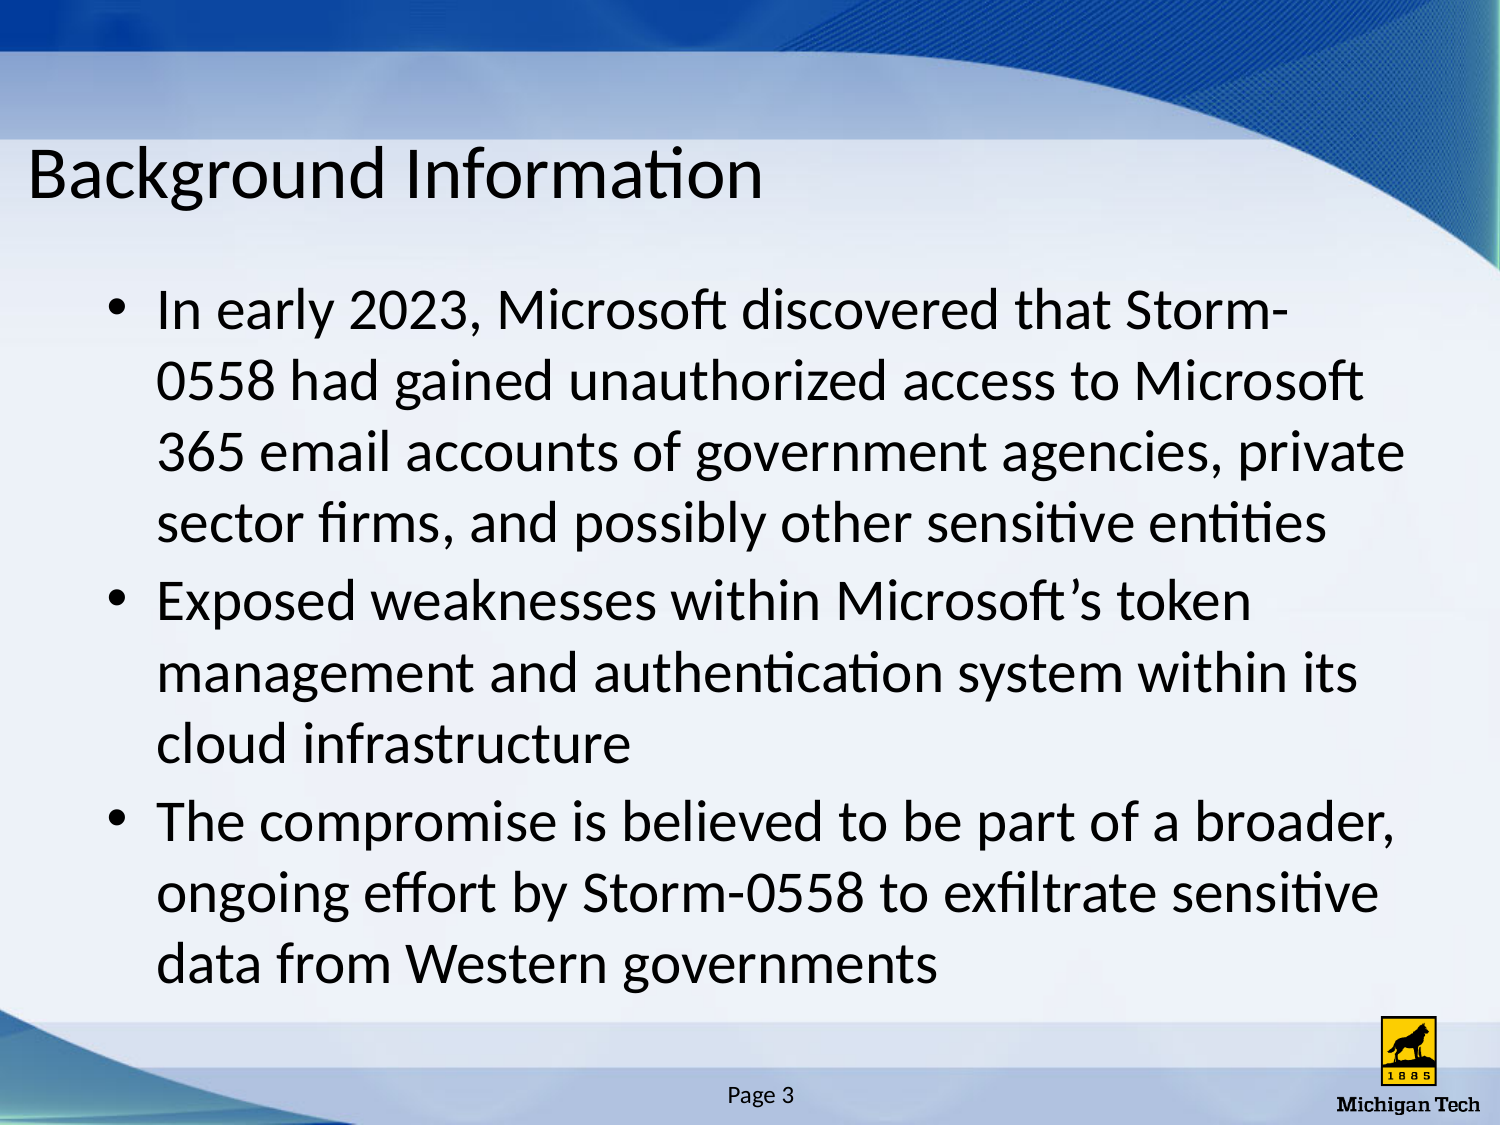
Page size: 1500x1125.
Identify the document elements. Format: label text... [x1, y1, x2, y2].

title Background Information [12, 75, 1263, 263]
picture [0, 0, 1500, 1125]
list In early 2023, Microsoft discovered that Storm-0558 had gained unauthorized access to Microsoft 365 email accounts of government agencies, private sector firms, and possibly other sensitive entities Exposed weaknesses within Microsoft’s token management and authentication system within its cloud infrastructure The compromise is believed to be part of a broader, ongoing effort by Storm-0558 to exfiltrate sensitive data from Western governments [75, 262, 1425, 1063]
